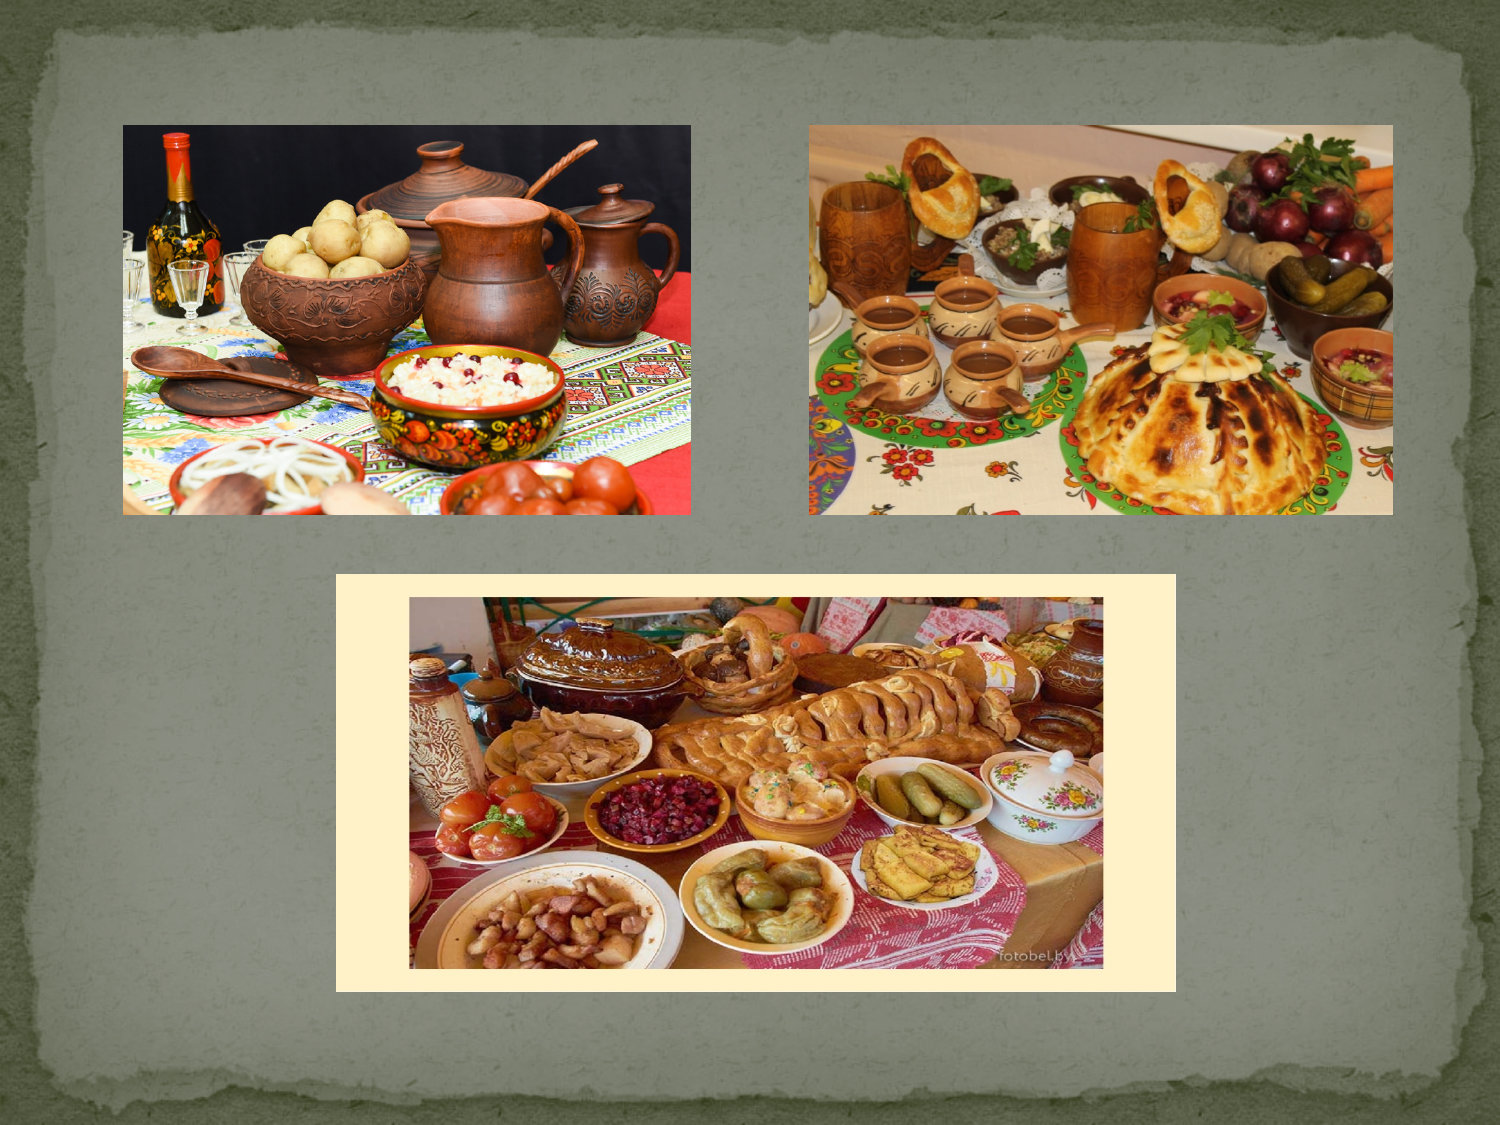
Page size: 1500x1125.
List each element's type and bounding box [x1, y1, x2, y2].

picture [336, 574, 1176, 992]
picture [809, 125, 1393, 515]
picture [123, 125, 691, 515]
